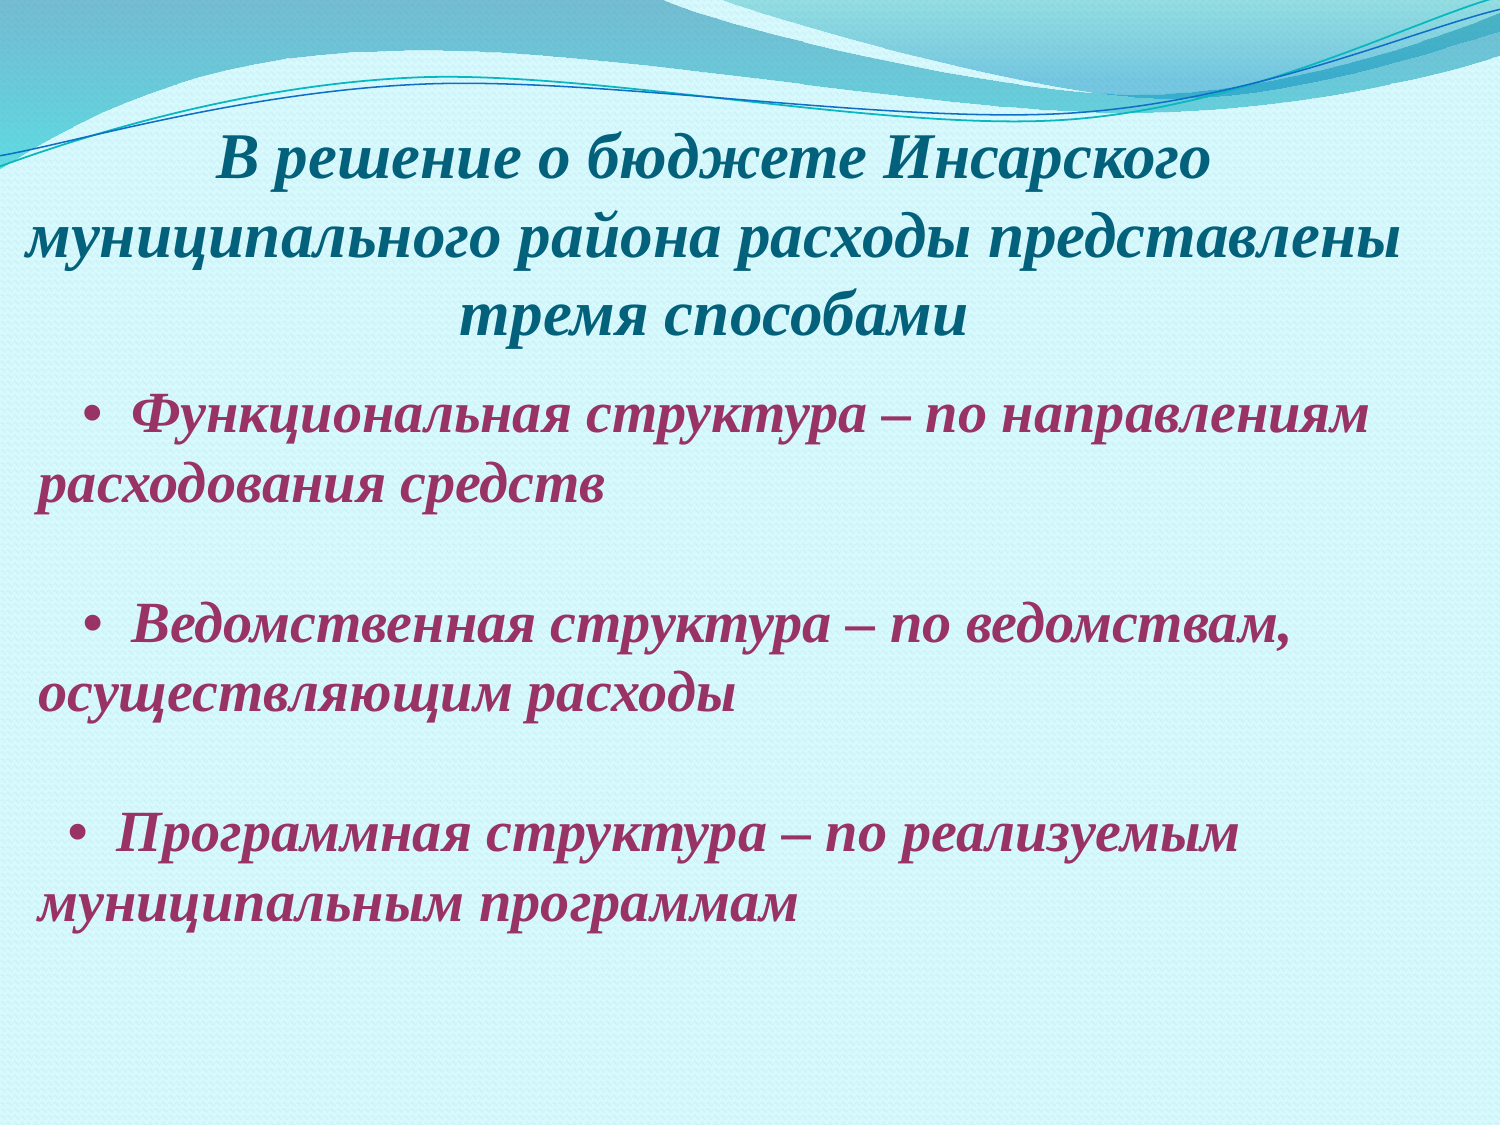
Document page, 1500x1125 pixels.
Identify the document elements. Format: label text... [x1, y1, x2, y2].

text_box • Функциональная структура – по направлениям расходования средств • Ведомственная структура – по ведомствам, осуществляющим расходы • Программная структура – по реализуемым муниципальным программам [23, 366, 1442, 941]
title В решение о бюджете Инсарского муниципального района расходы представлены тремя способами [0, 105, 1430, 457]
